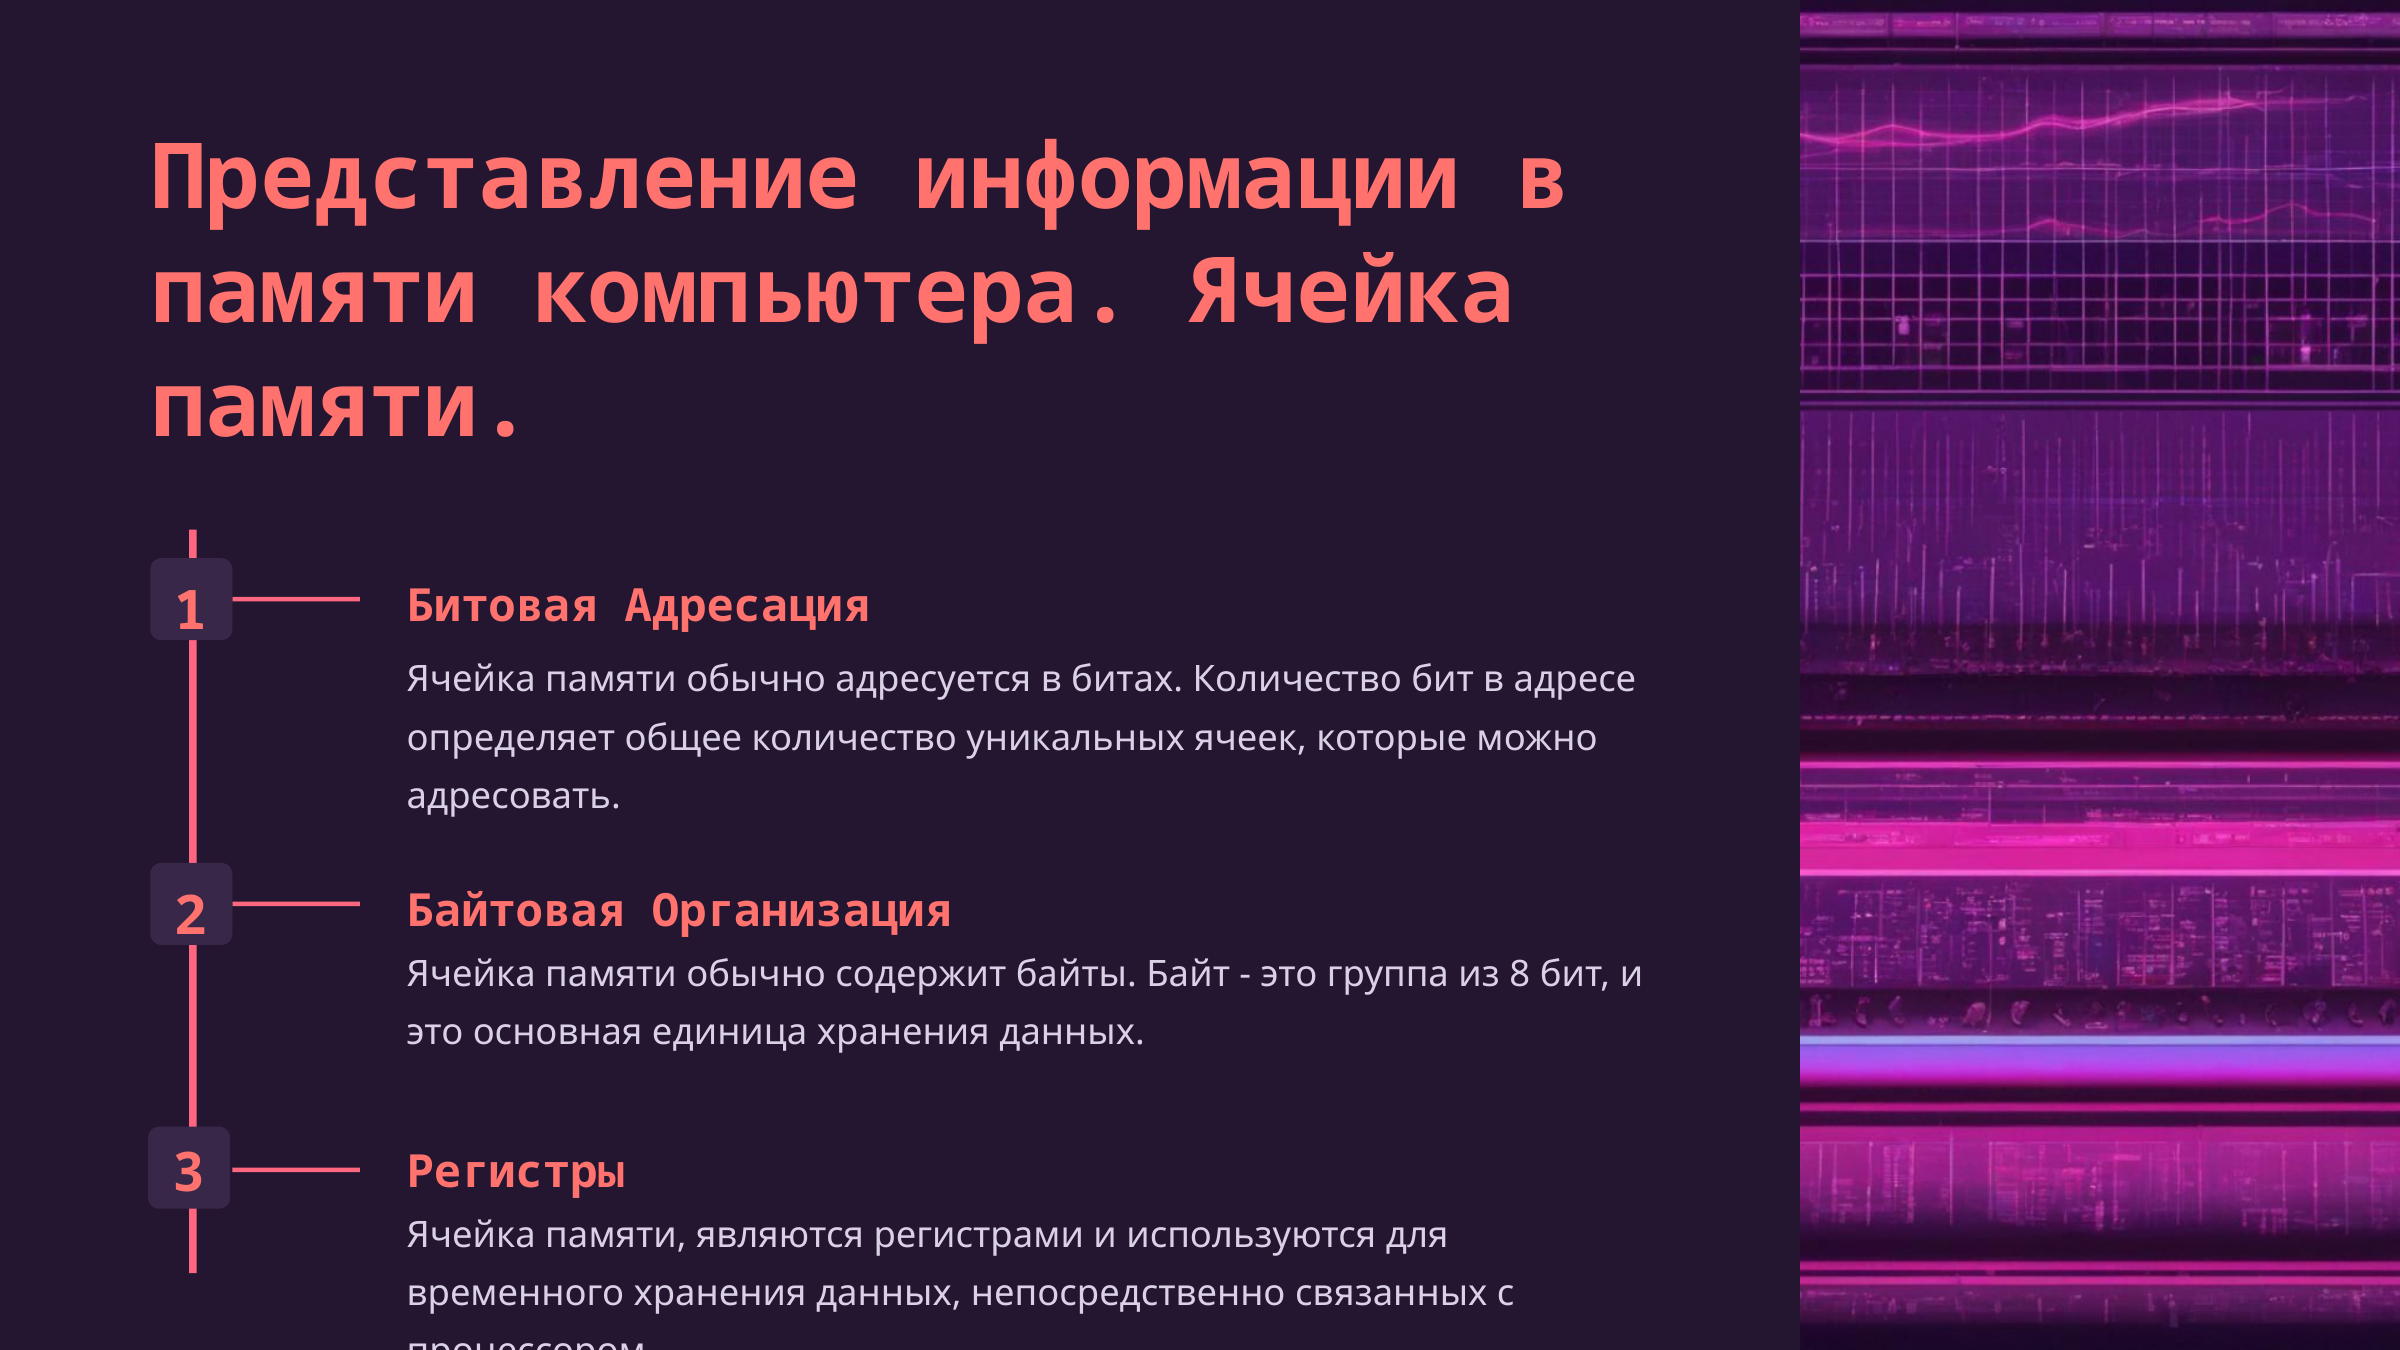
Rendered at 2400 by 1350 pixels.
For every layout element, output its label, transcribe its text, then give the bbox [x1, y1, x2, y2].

text_box 2 [177, 869, 205, 939]
text_box 1 [177, 565, 205, 634]
text_box Битовая Адресация [391, 566, 1000, 623]
text_box 3 [175, 1126, 203, 1195]
text_box [233, 596, 360, 602]
text_box Регистры [391, 1132, 1062, 1189]
picture [1799, 0, 2400, 1350]
text_box [189, 641, 197, 862]
text_box Ячейка памяти обычно адресуется в битах. Количество бит в адресе определяет общее количество уникальных ячеек, которые можно адресовать. [391, 633, 1664, 750]
text_box [150, 558, 233, 641]
text_box [150, 862, 233, 945]
text_box [189, 1209, 197, 1274]
text_box Представление информации в памяти компьютера. Ячейка памяти. [136, 104, 1664, 333]
text_box Ячейка памяти, являются регистрами и используются для временного хранения данных, непосредственно связанных с процессором. [391, 1189, 1664, 1306]
text_box [189, 529, 197, 558]
text_box Байтовая Организация [391, 870, 1062, 927]
text_box [189, 945, 197, 1126]
text_box [148, 1126, 231, 1209]
text_box [233, 901, 360, 907]
text_box [0, 0, 1799, 1350]
text_box Ячейка памяти обычно содержит байты. Байт - это группа из 8 бит, и это основная единица хранения данных. [391, 927, 1664, 1045]
text_box [232, 1167, 360, 1173]
